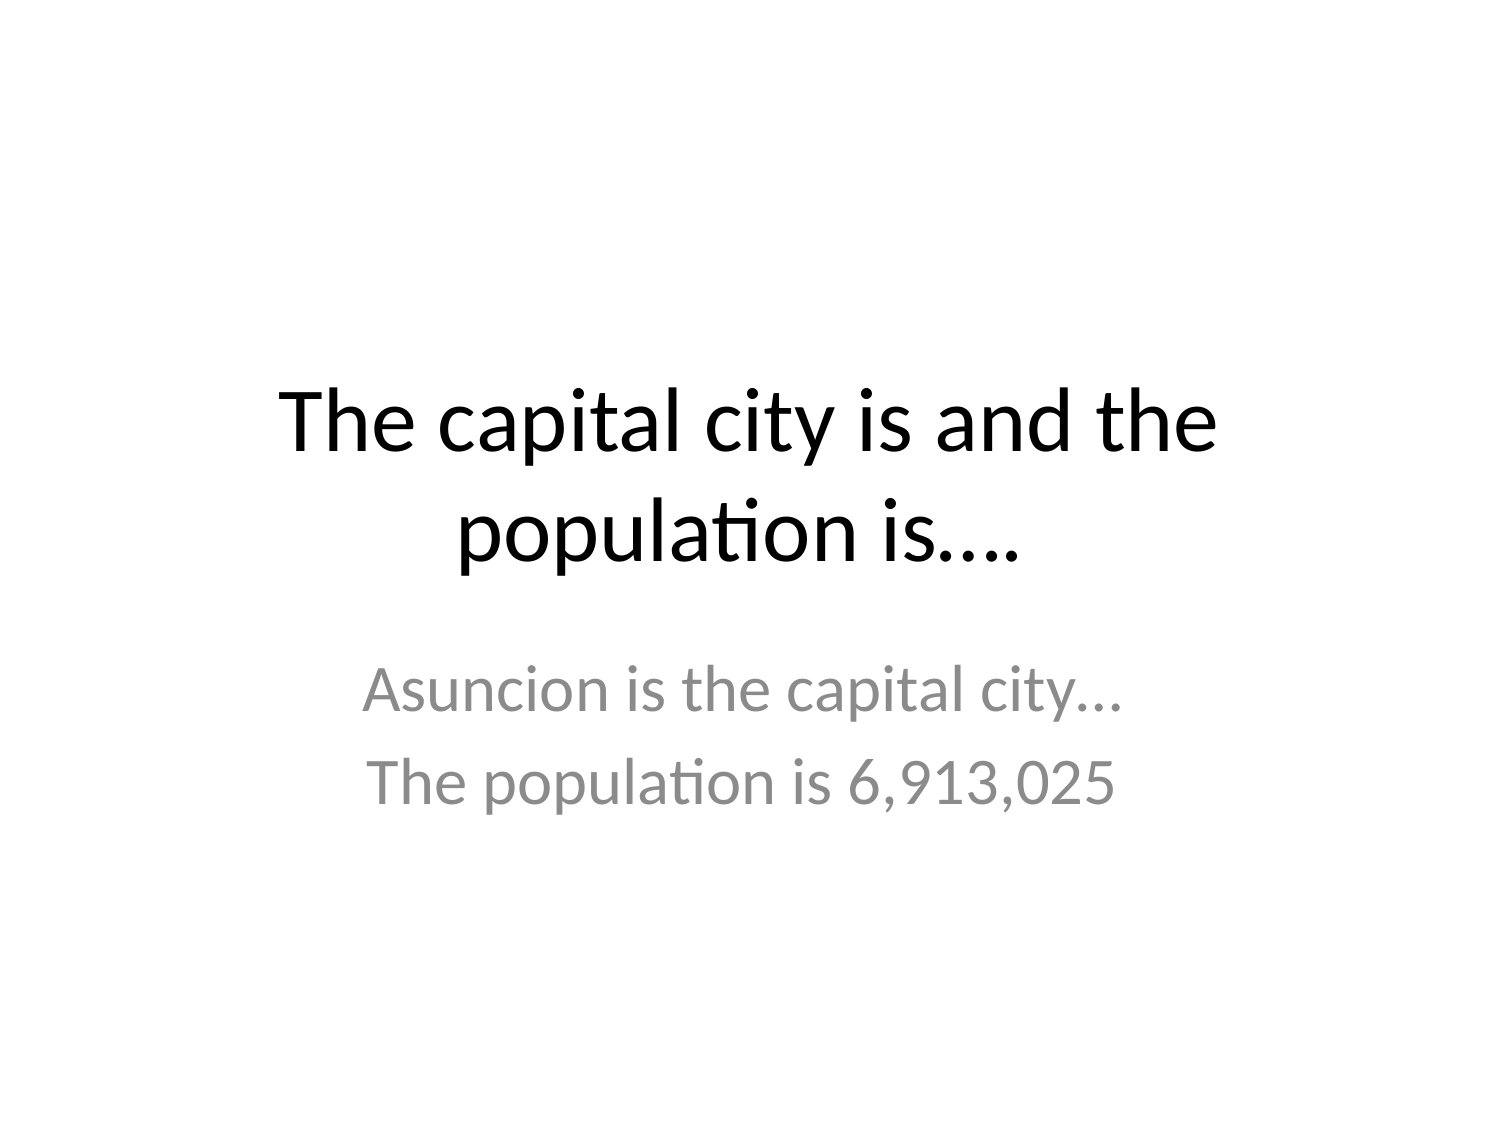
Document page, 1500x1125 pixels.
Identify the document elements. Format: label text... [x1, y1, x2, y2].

subtitle Asuncion is the capital city… The population is 6,913,025 [225, 637, 1275, 925]
title The capital city is and the population is…. [112, 349, 1388, 591]
